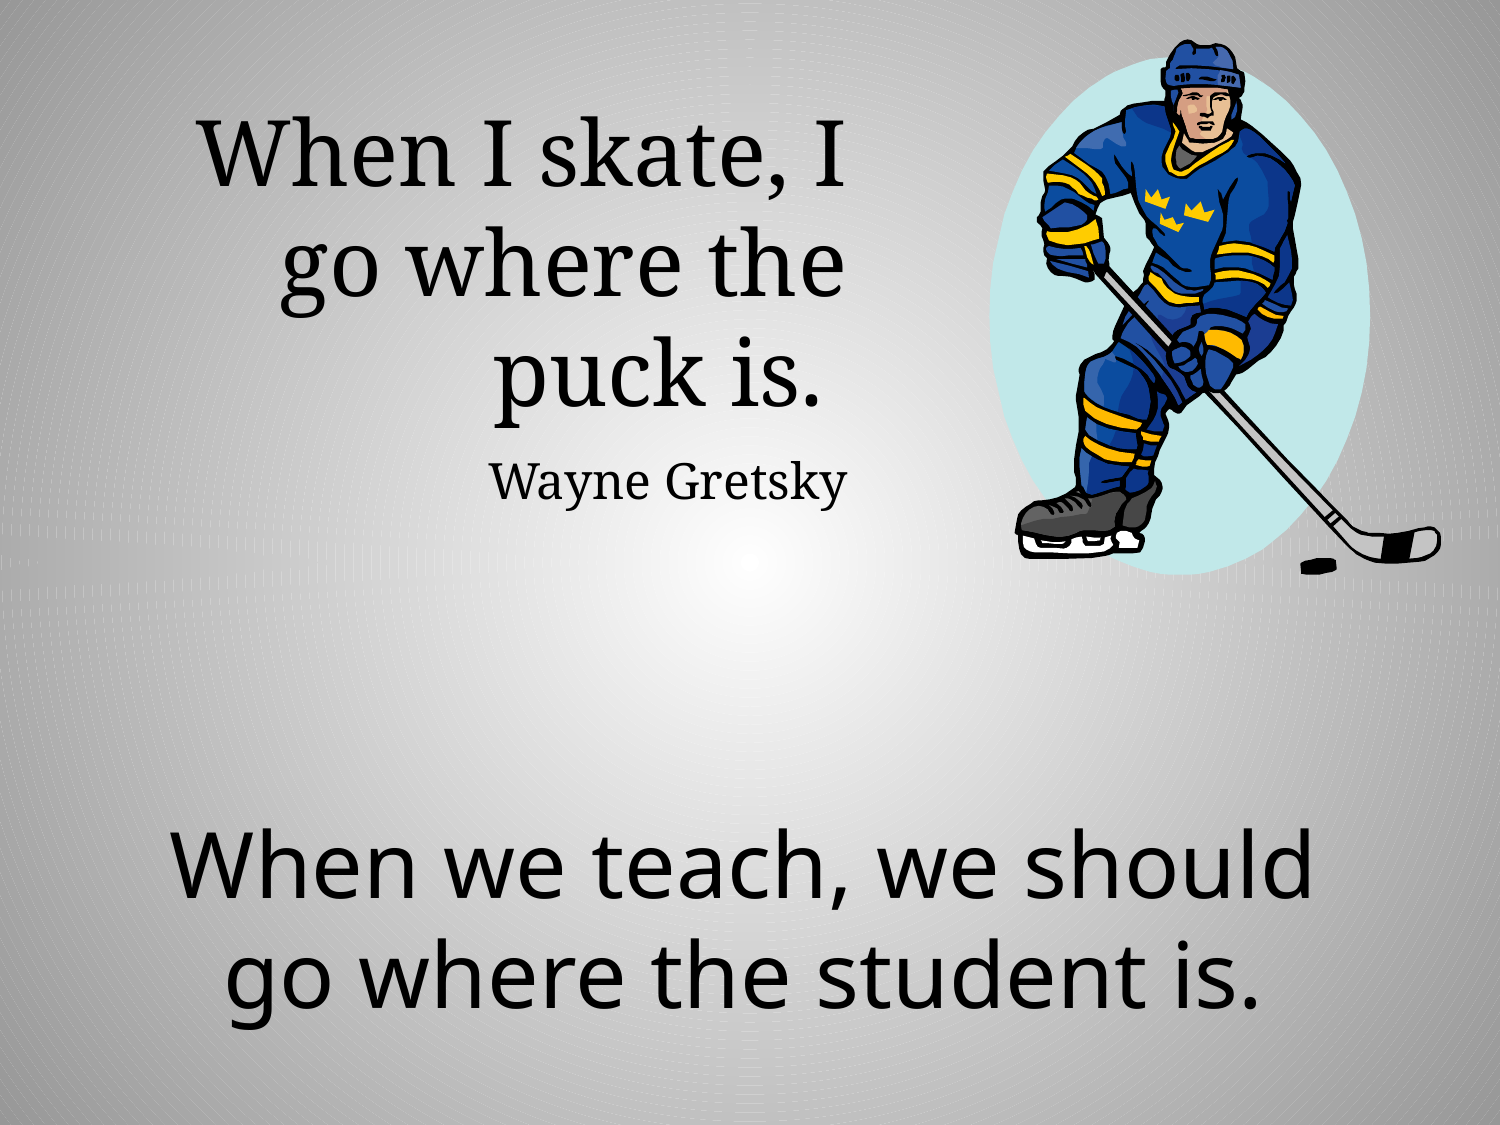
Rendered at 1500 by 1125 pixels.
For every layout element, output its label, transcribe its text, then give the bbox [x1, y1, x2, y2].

text_box When I skate, I go where the puck is. Wayne Gretsky [87, 87, 863, 518]
text_box When we teach, we should go where the student is. [112, 799, 1375, 1035]
picture [987, 37, 1443, 577]
